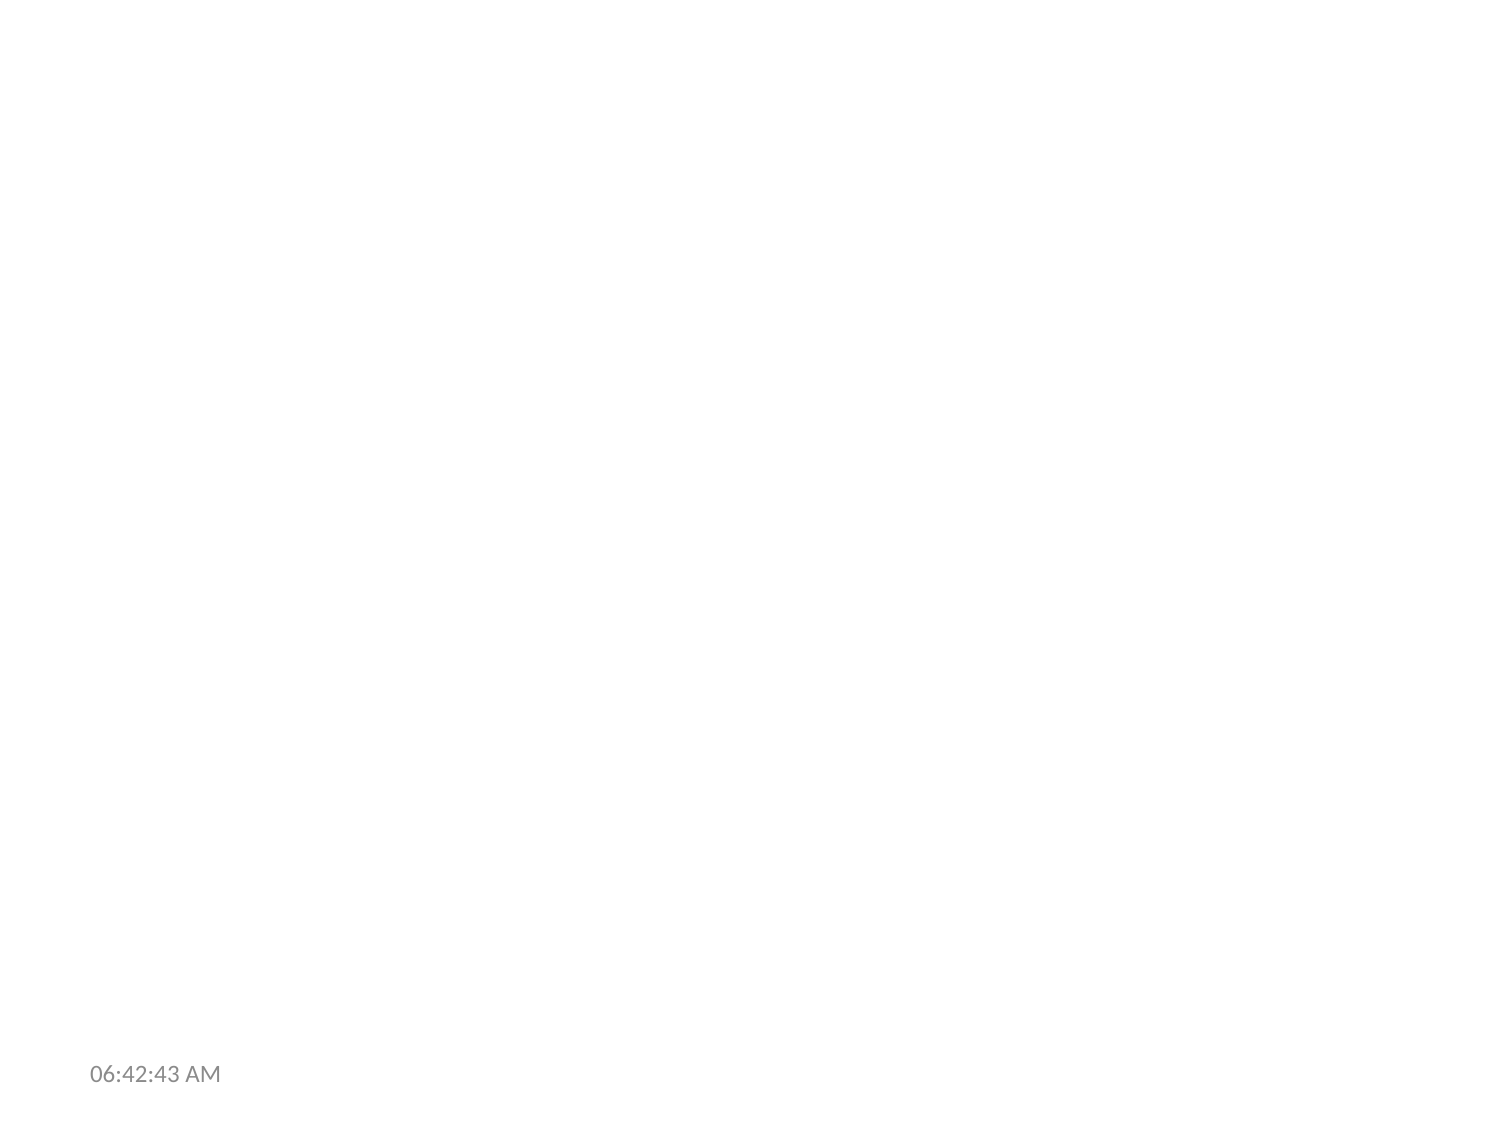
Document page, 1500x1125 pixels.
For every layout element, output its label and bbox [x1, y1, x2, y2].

slide_number [75, 1042, 425, 1103]
